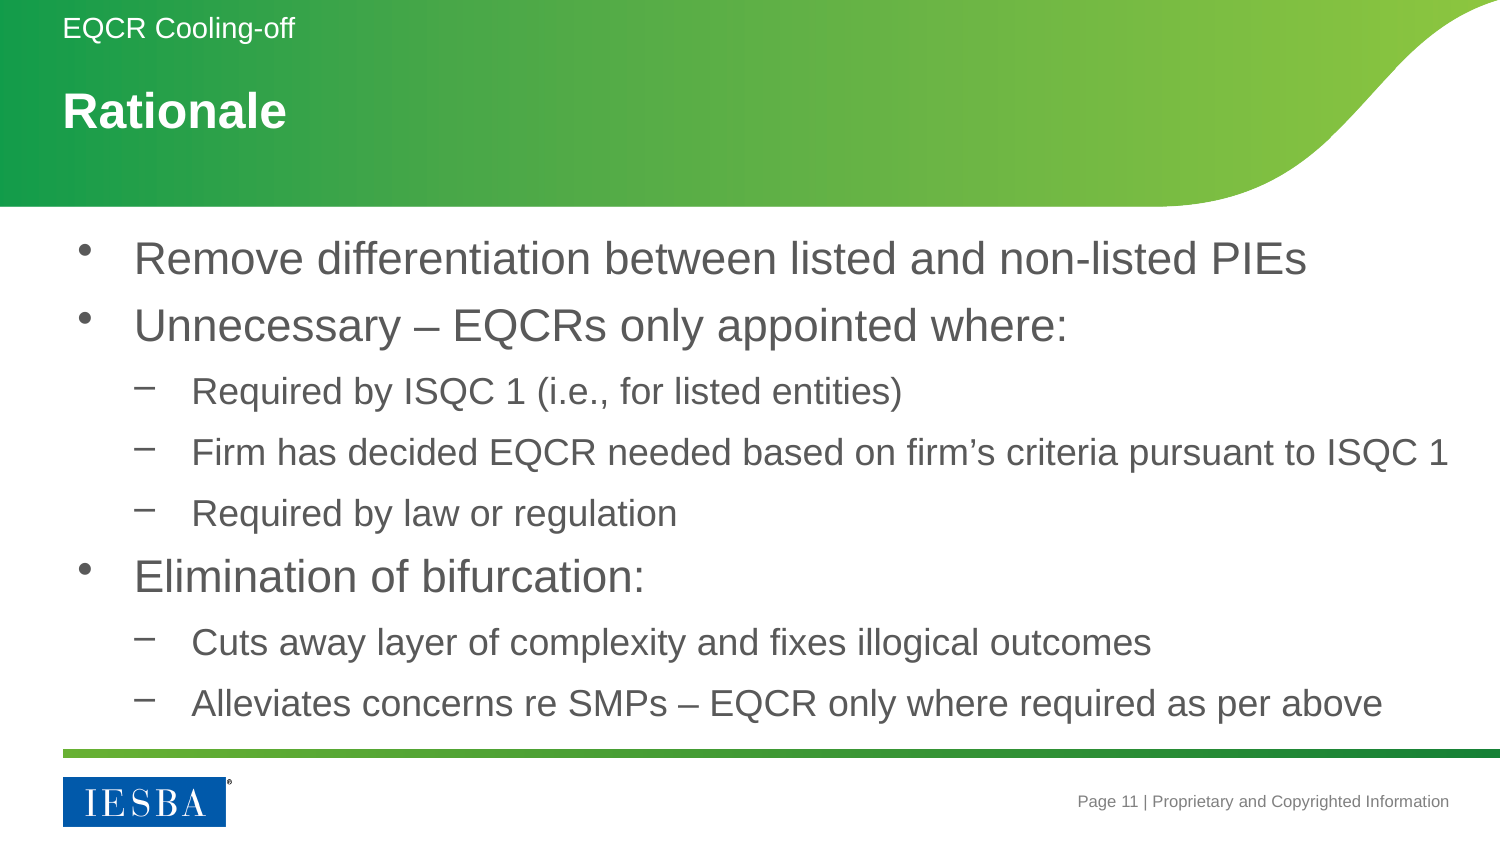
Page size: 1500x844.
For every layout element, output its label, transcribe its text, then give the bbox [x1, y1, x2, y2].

picture [63, 777, 232, 827]
title Rationale [62, 75, 1300, 142]
picture [0, 0, 1500, 207]
list Remove differentiation between listed and non-listed PIEs Unnecessary – EQCRs only appointed where: Required by ISQC 1 (i.e., for listed entities) Firm has decided EQCR needed based on firm’s criteria pursuant to ISQC 1 Required by law or regulation Elimination of bifurcation: Cuts away layer of complexity and fixes illogical outcomes Alleviates concerns re SMPs – EQCR only where required as per above [62, 220, 1488, 747]
subtitle EQCR Cooling-off [62, 9, 575, 60]
